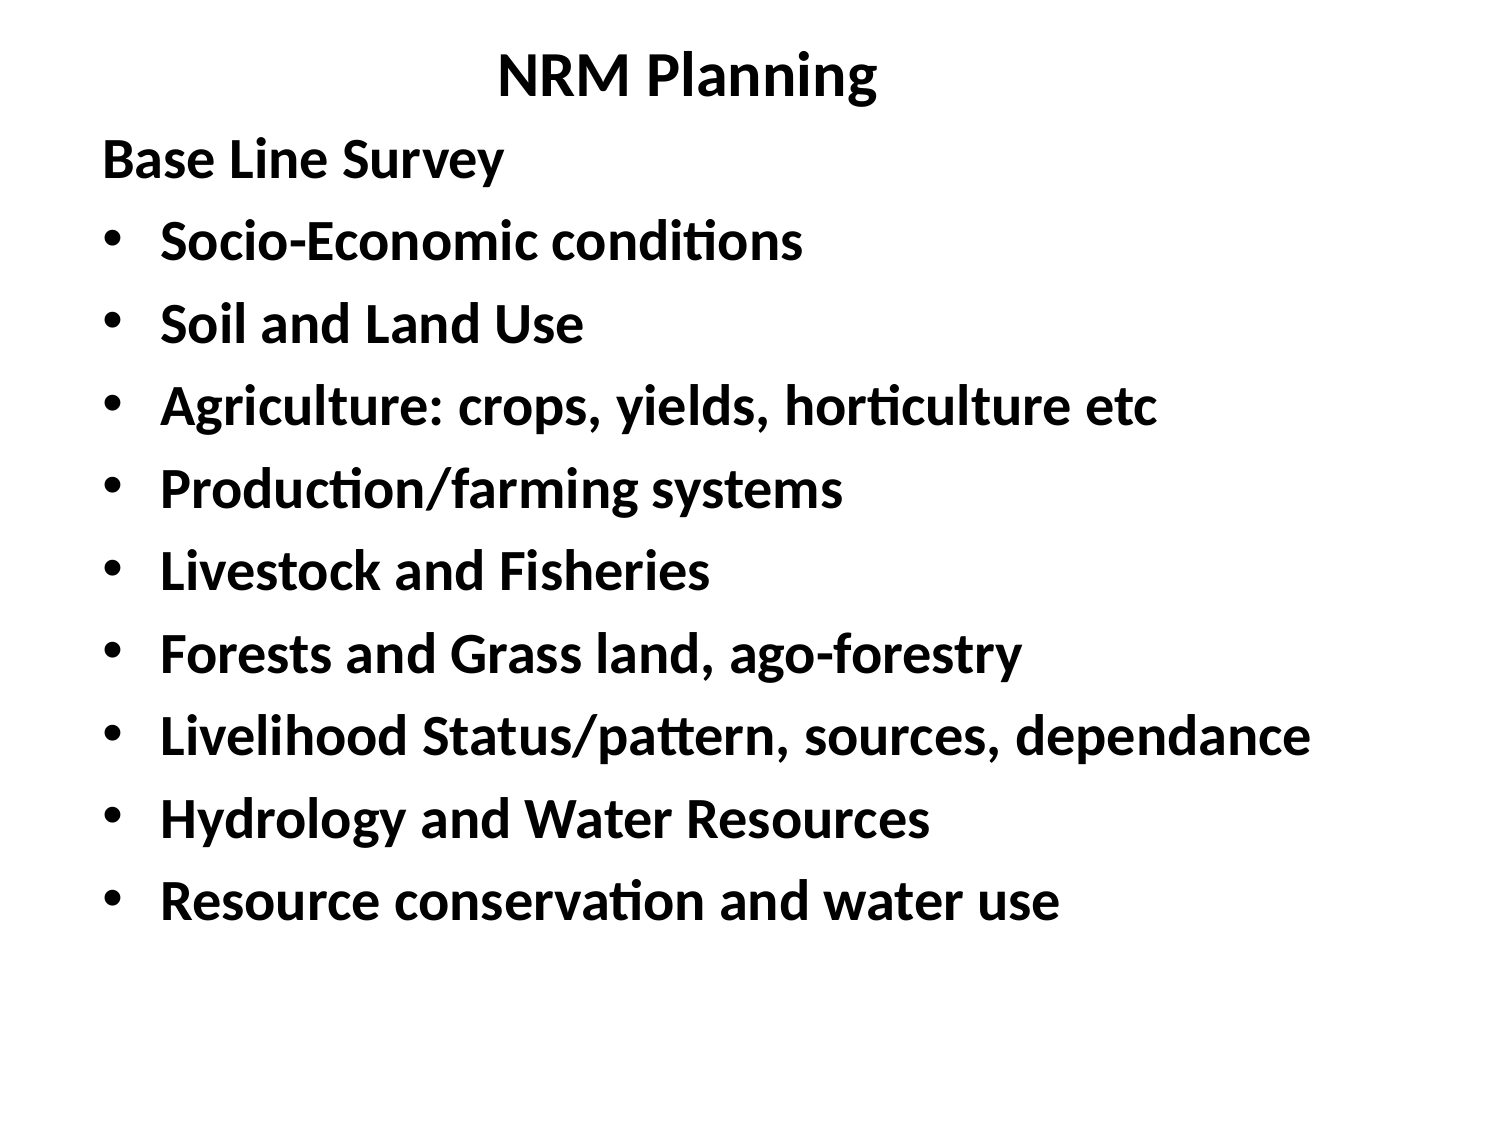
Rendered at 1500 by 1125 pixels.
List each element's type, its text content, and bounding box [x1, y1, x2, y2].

text_box Base Line Survey Socio-Economic conditions Soil and Land Use Agriculture: crops, yields, horticulture etc Production/farming systems Livestock and Fisheries Forests and Grass land, ago-forestry Livelihood Status/pattern, sources, dependance Hydrology and Water Resources Resource conservation and water use [87, 112, 1413, 998]
title NRM Planning [150, 24, 1225, 112]
